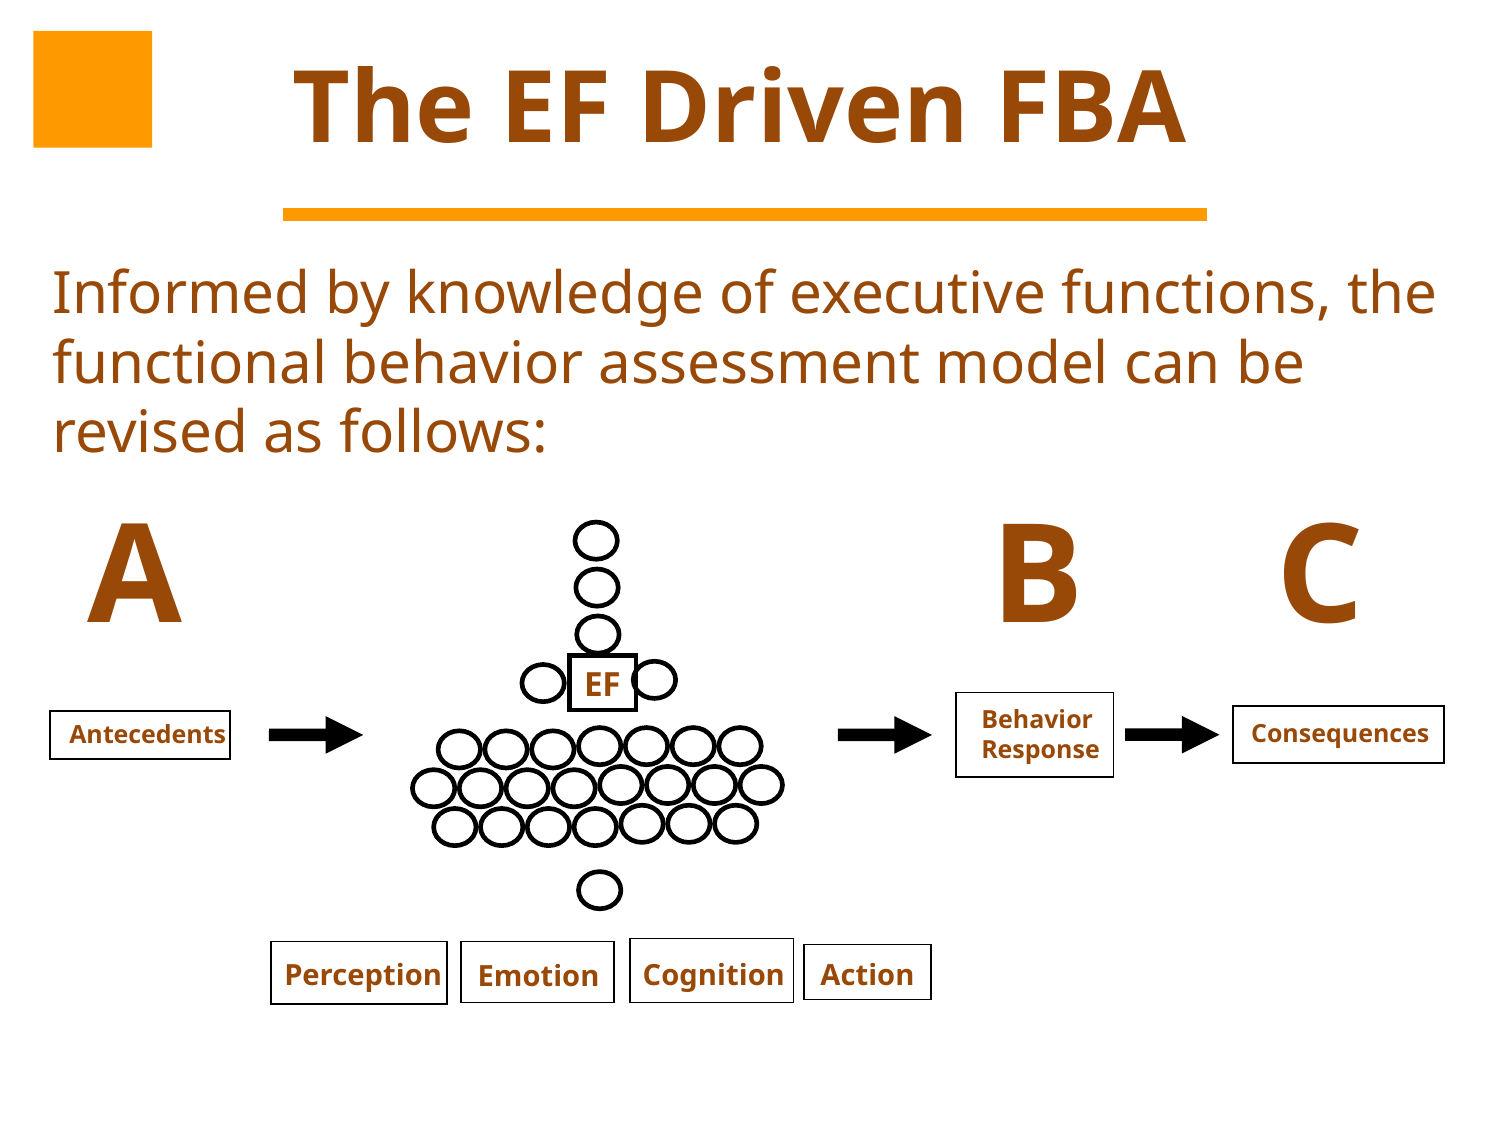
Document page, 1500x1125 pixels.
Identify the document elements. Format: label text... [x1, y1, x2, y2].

text_box The EF Driven FBA [277, 33, 1315, 171]
text_box B [976, 478, 1099, 658]
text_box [1232, 705, 1447, 764]
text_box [49, 710, 240, 760]
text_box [955, 692, 1116, 778]
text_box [412, 521, 783, 909]
text_box Informed by knowledge of executive functions, the functional behavior assessment model can be revised as follows: [37, 334, 1475, 472]
text_box [31, 29, 154, 150]
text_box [269, 937, 932, 1005]
text_box A [72, 478, 198, 658]
text_box [268, 728, 364, 742]
text_box C [1262, 478, 1380, 658]
text_box [837, 728, 933, 742]
text_box [1125, 728, 1220, 741]
